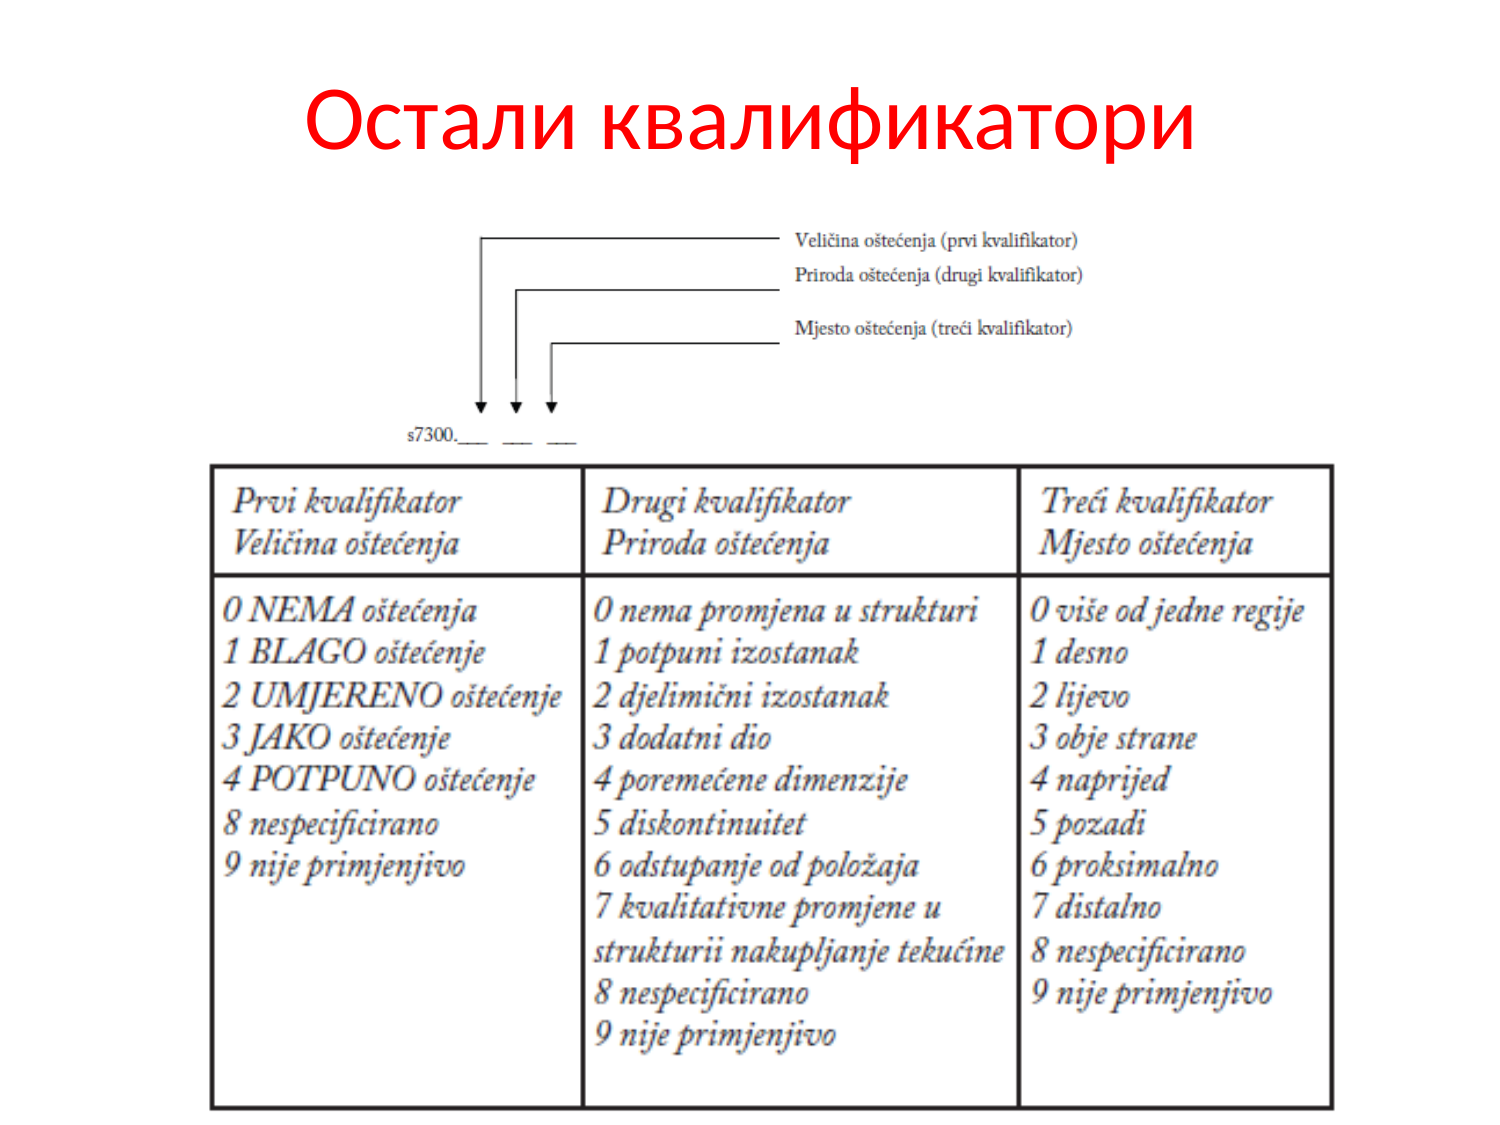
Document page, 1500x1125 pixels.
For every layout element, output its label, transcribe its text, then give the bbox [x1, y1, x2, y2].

picture [170, 207, 1351, 1125]
title Остали квалификатори [76, 19, 1427, 207]
